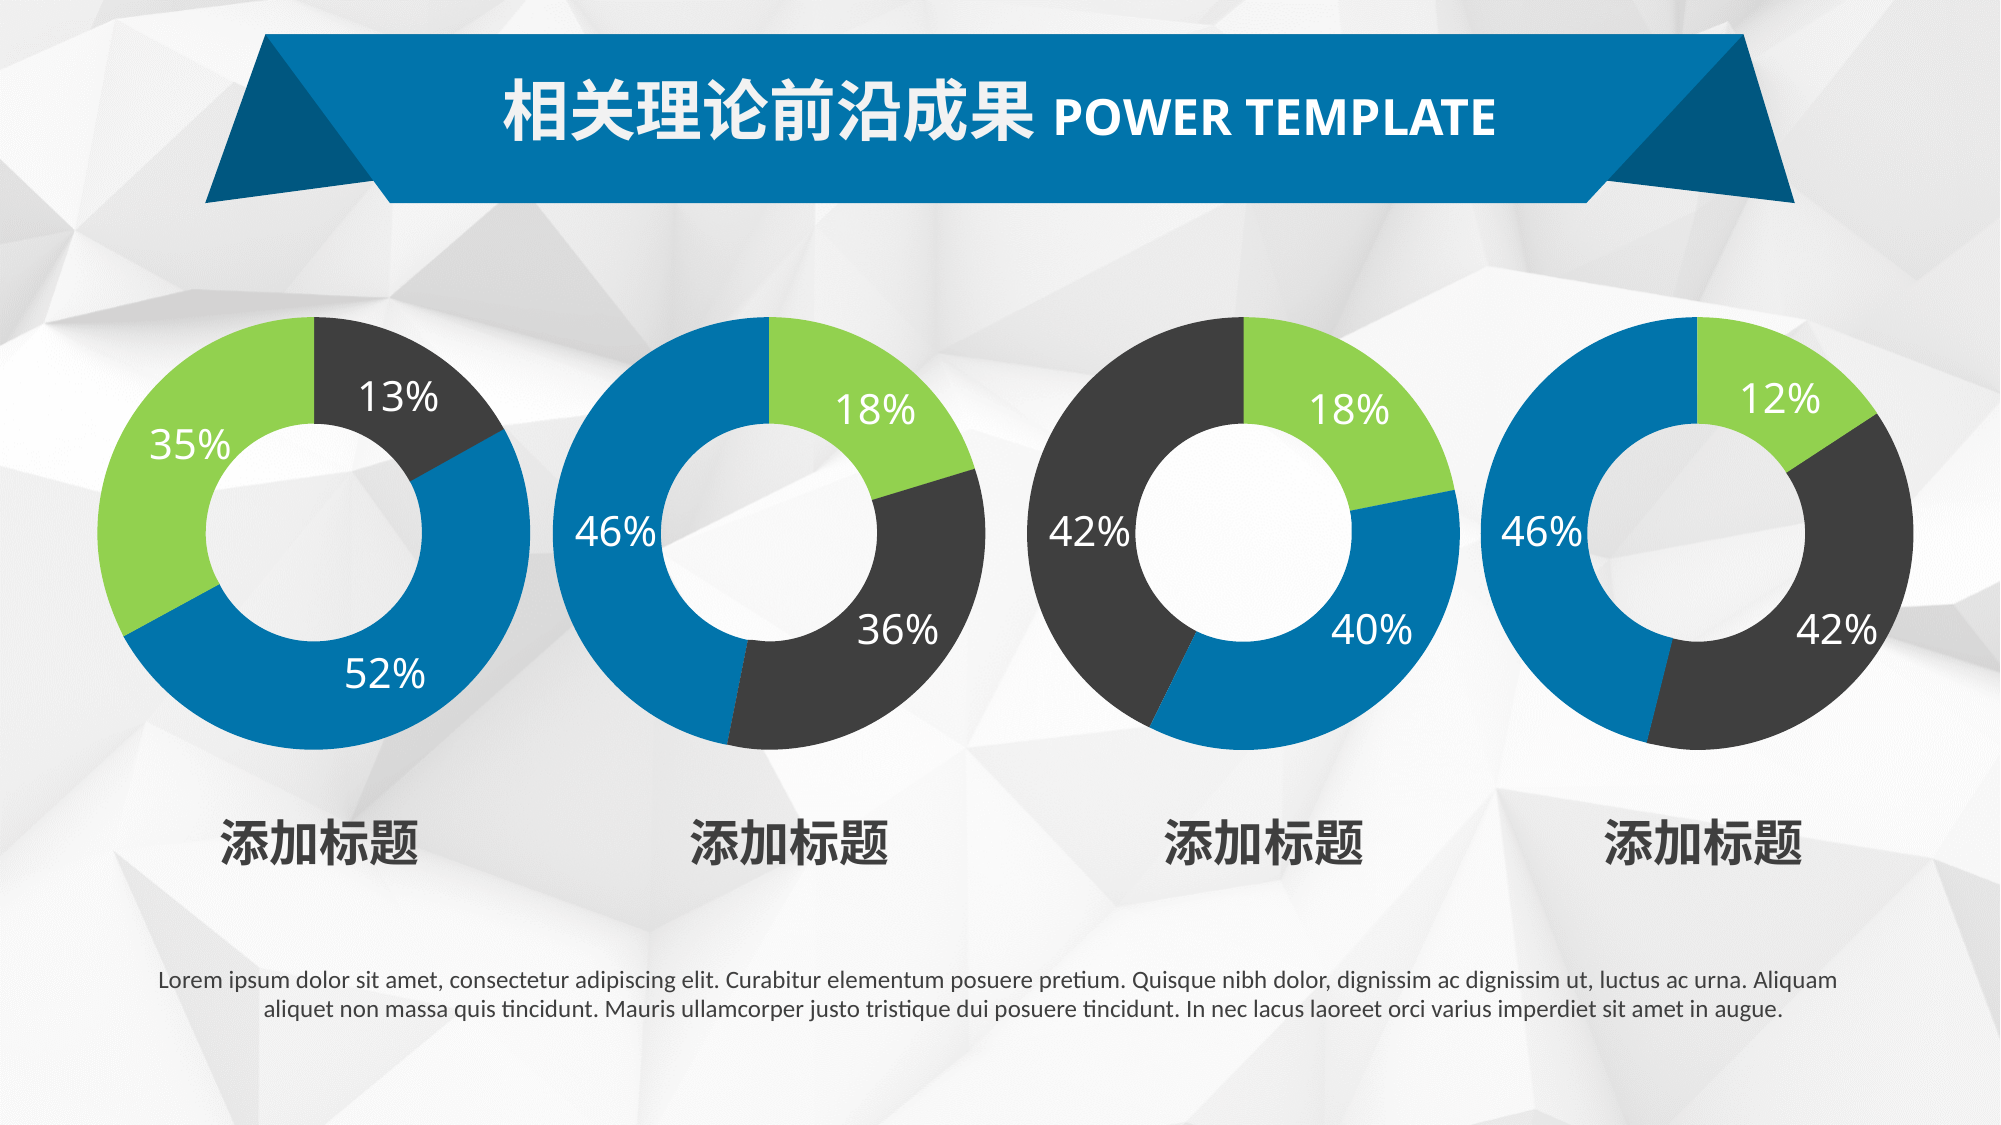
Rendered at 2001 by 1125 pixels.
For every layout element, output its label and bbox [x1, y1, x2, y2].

text_box [205, 34, 1795, 204]
picture [0, 0, 2001, 1125]
